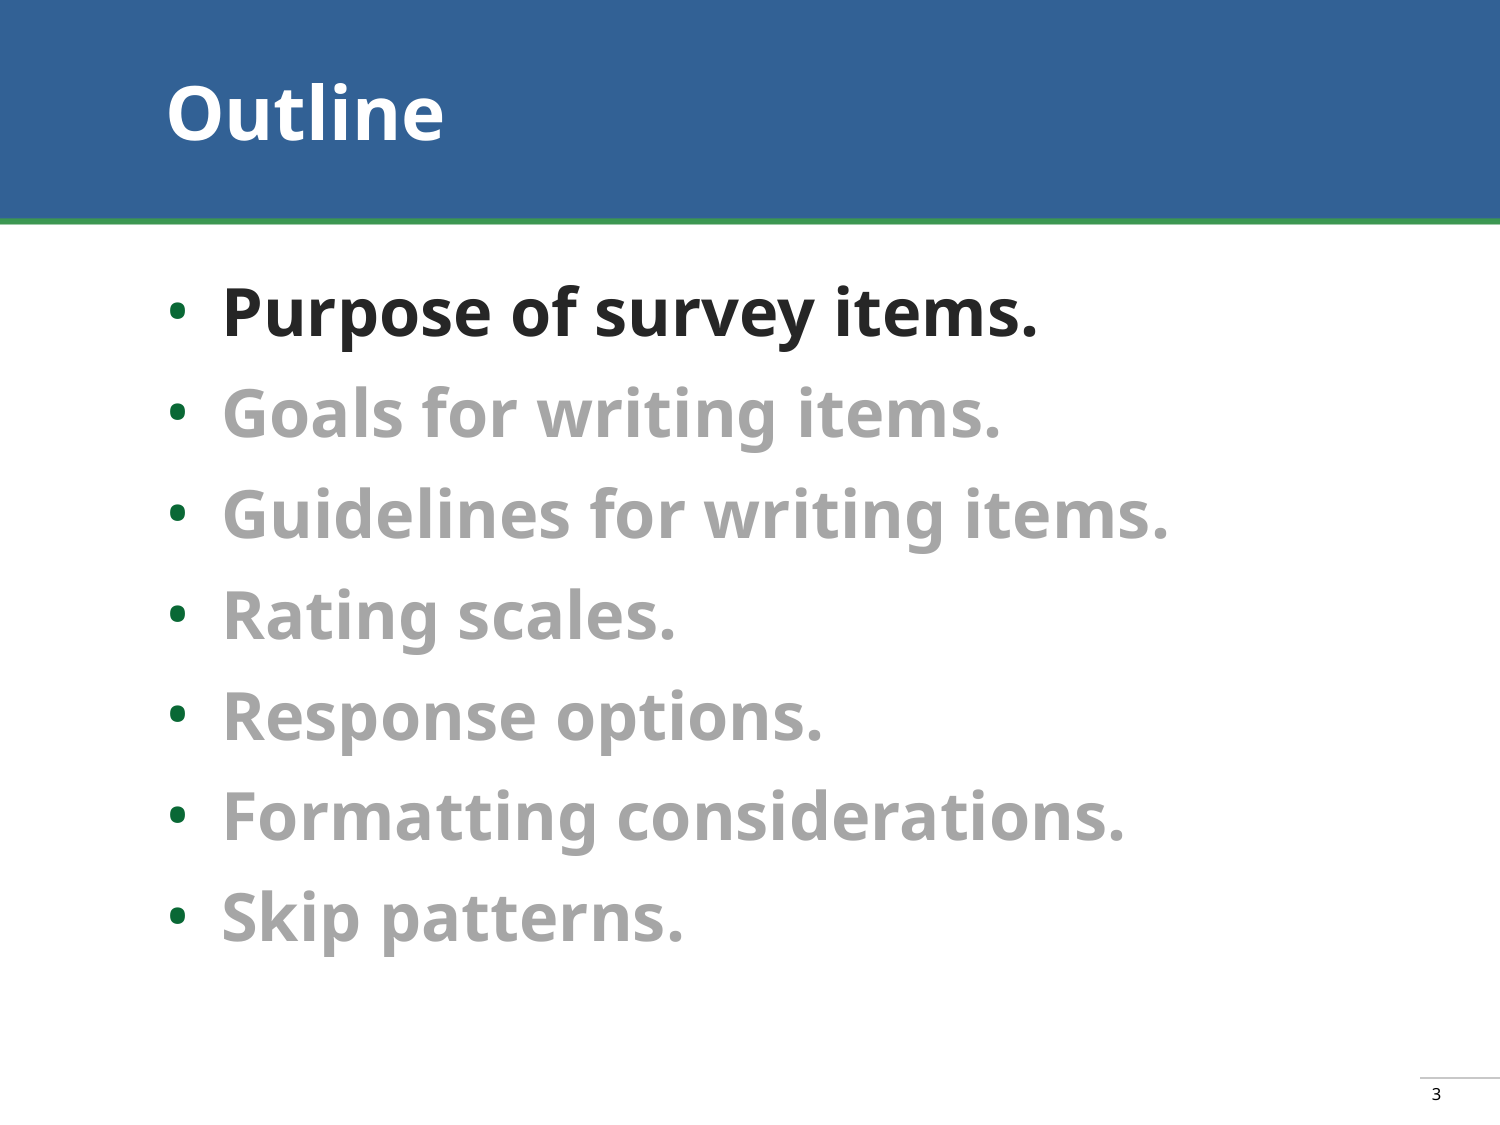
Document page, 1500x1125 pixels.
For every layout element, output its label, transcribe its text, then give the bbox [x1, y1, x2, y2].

list Purpose of survey items. Goals for writing items. Guidelines for writing items. Rating scales. Response options. Formatting considerations. Skip patterns. [150, 262, 1350, 1005]
picture [0, 0, 1500, 1125]
slide_number 3 [1431, 1085, 1458, 1106]
title Outline [150, 0, 1350, 221]
